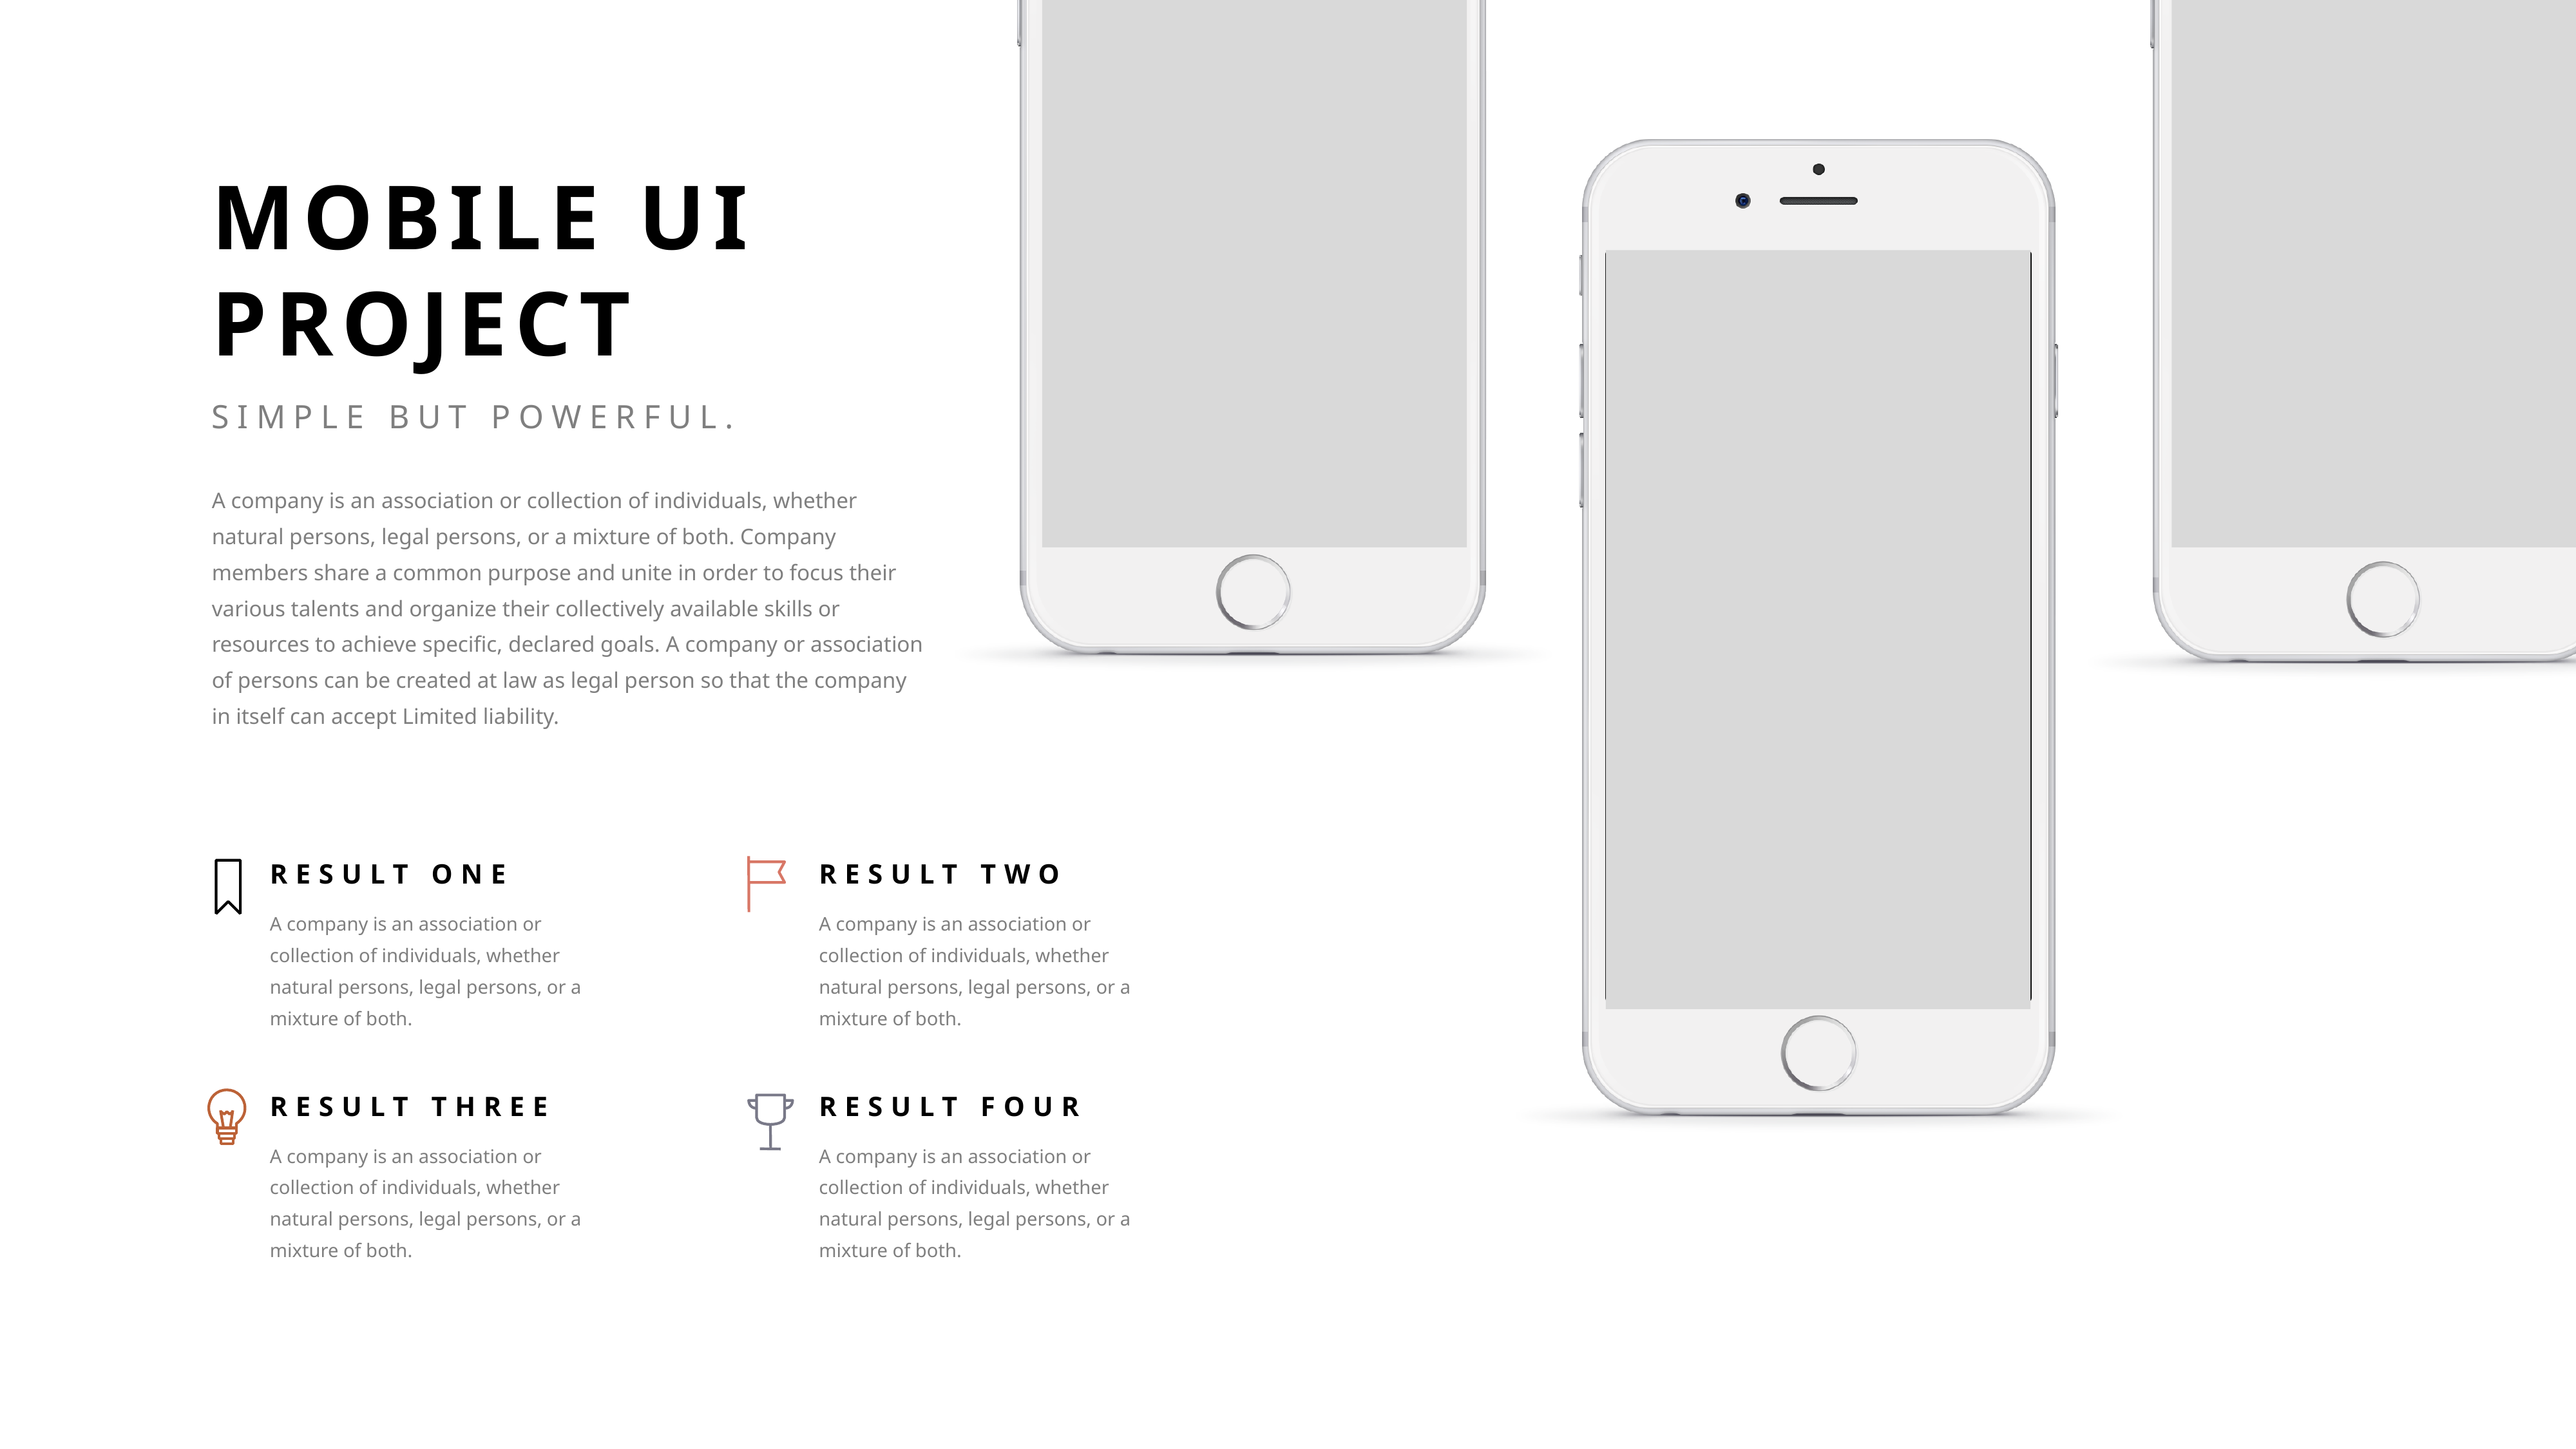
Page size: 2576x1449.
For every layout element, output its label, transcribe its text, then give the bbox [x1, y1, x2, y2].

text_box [749, 1095, 793, 1150]
text_box RESULT ONE [250, 835, 618, 899]
picture [908, 0, 2576, 1168]
text_box A company is an association or collection of individuals, whether natural persons, legal persons, or a mixture of both. [799, 899, 1167, 1039]
text_box RESULT TWO [799, 835, 1167, 899]
text_box A company is an association or collection of individuals, whether natural persons, legal persons, or a mixture of both. [250, 899, 618, 1039]
text_box [216, 860, 241, 914]
text_box A company is an association or collection of individuals, whether natural persons, legal persons, or a mixture of both. Company members share a common purpose and unite in order to focus their various talents and organize their collectively available skills or resources to achieve specific, declared goals. A company or association of persons can be created at law as legal person so that the company in itself can accept Limited liability. [192, 467, 948, 739]
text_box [749, 856, 785, 913]
text_box A company is an association or collection of individuals, whether natural persons, legal persons, or a mixture of both. [250, 1132, 618, 1271]
text_box RESULT FOUR [799, 1066, 1167, 1132]
text_box A company is an association or collection of individuals, whether natural persons, legal persons, or a mixture of both. [799, 1132, 1167, 1271]
text_box SIMPLE BUT POWERFUL. [202, 392, 908, 440]
text_box MOBILE UI PROJECT [202, 156, 908, 378]
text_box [209, 1090, 245, 1144]
text_box RESULT THREE [250, 1066, 618, 1132]
